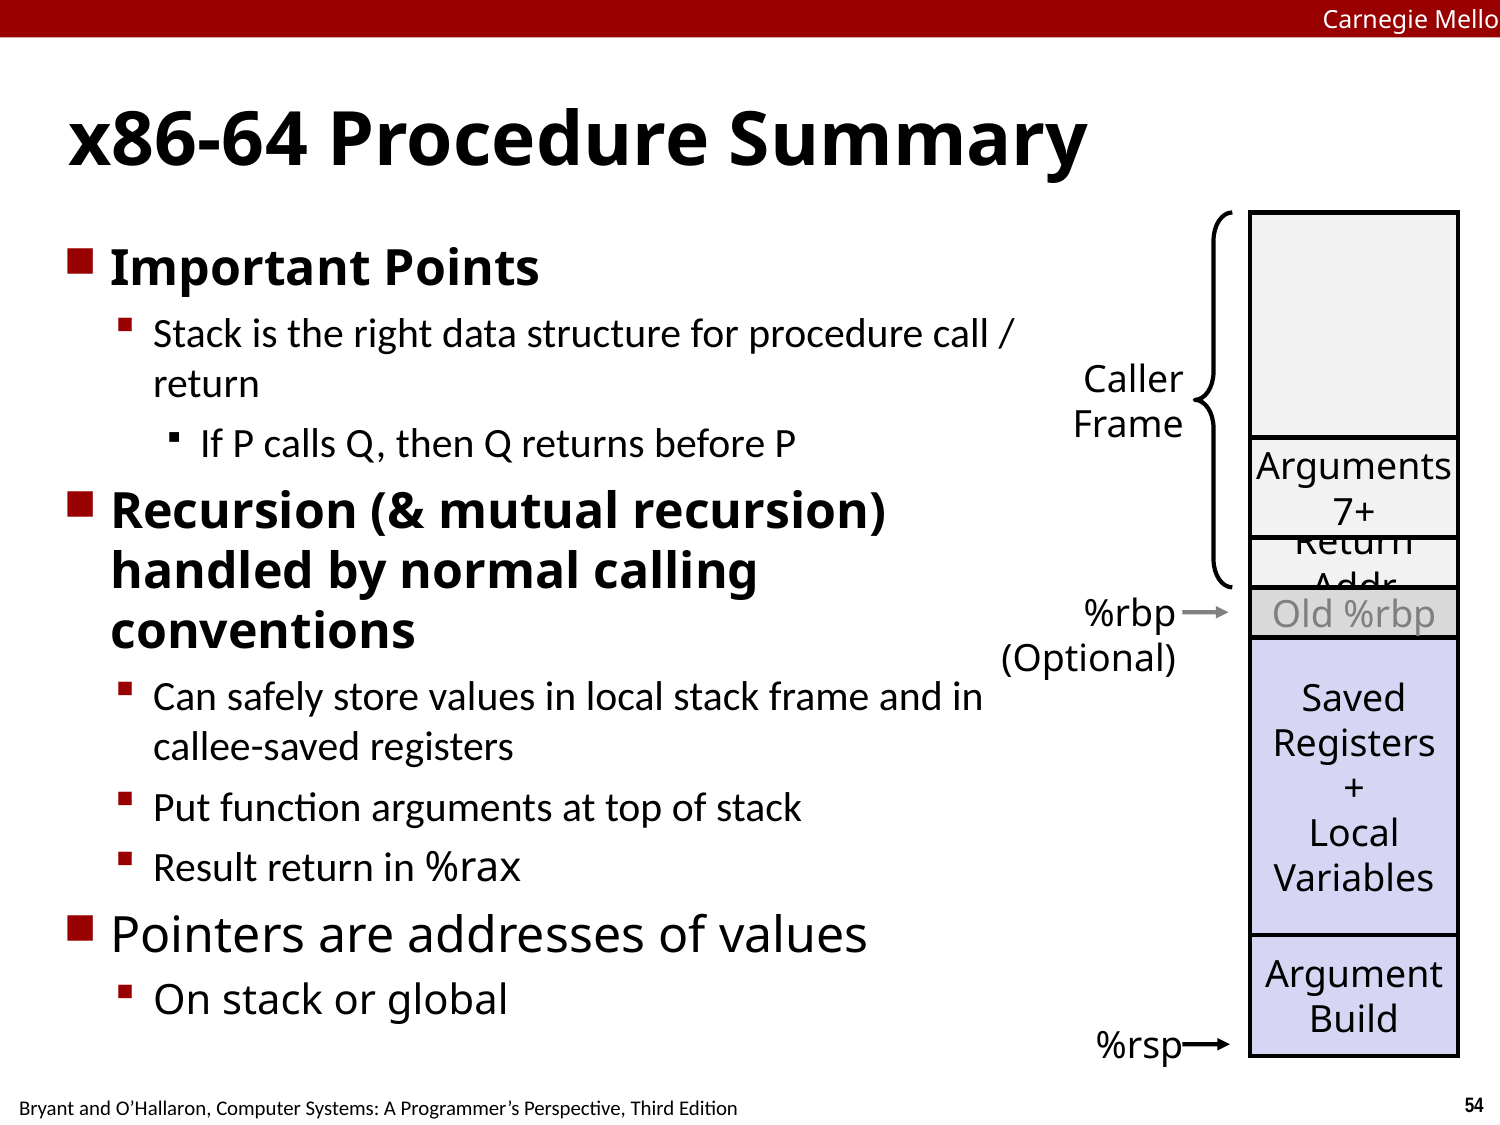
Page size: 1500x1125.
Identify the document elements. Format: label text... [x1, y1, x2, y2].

text_box Arguments 7+ [1249, 437, 1459, 538]
text_box [1249, 212, 1459, 437]
text_box %rsp [945, 1014, 1190, 1069]
text_box Old %rbp [1249, 587, 1459, 638]
text_box Return Addr [1249, 538, 1459, 587]
text_box Caller Frame [1066, 348, 1191, 452]
title x86-64 Procedure Summary [62, 41, 1438, 230]
text_box [1194, 212, 1233, 588]
text_box [1183, 606, 1229, 619]
text_box Saved Registers + Local Variables [1249, 638, 1459, 934]
list Important Points Stack is the right data structure for procedure call / return If P calls Q, then Q returns before P Recursion (& mutual recursion) handled by normal calling conventions Can safely store values in local stack frame and in callee-saved registers Put function arguments at top of stack Result return in %rax Pointers are addresses of values On stack or global [62, 228, 1026, 1088]
text_box Carnegie Mellon [1322, 3, 1500, 33]
text_box %rbp (Optional) [926, 582, 1183, 637]
text_box [1190, 1038, 1230, 1051]
text_box [0, 0, 1500, 38]
text_box Argument Build [1249, 934, 1459, 1056]
